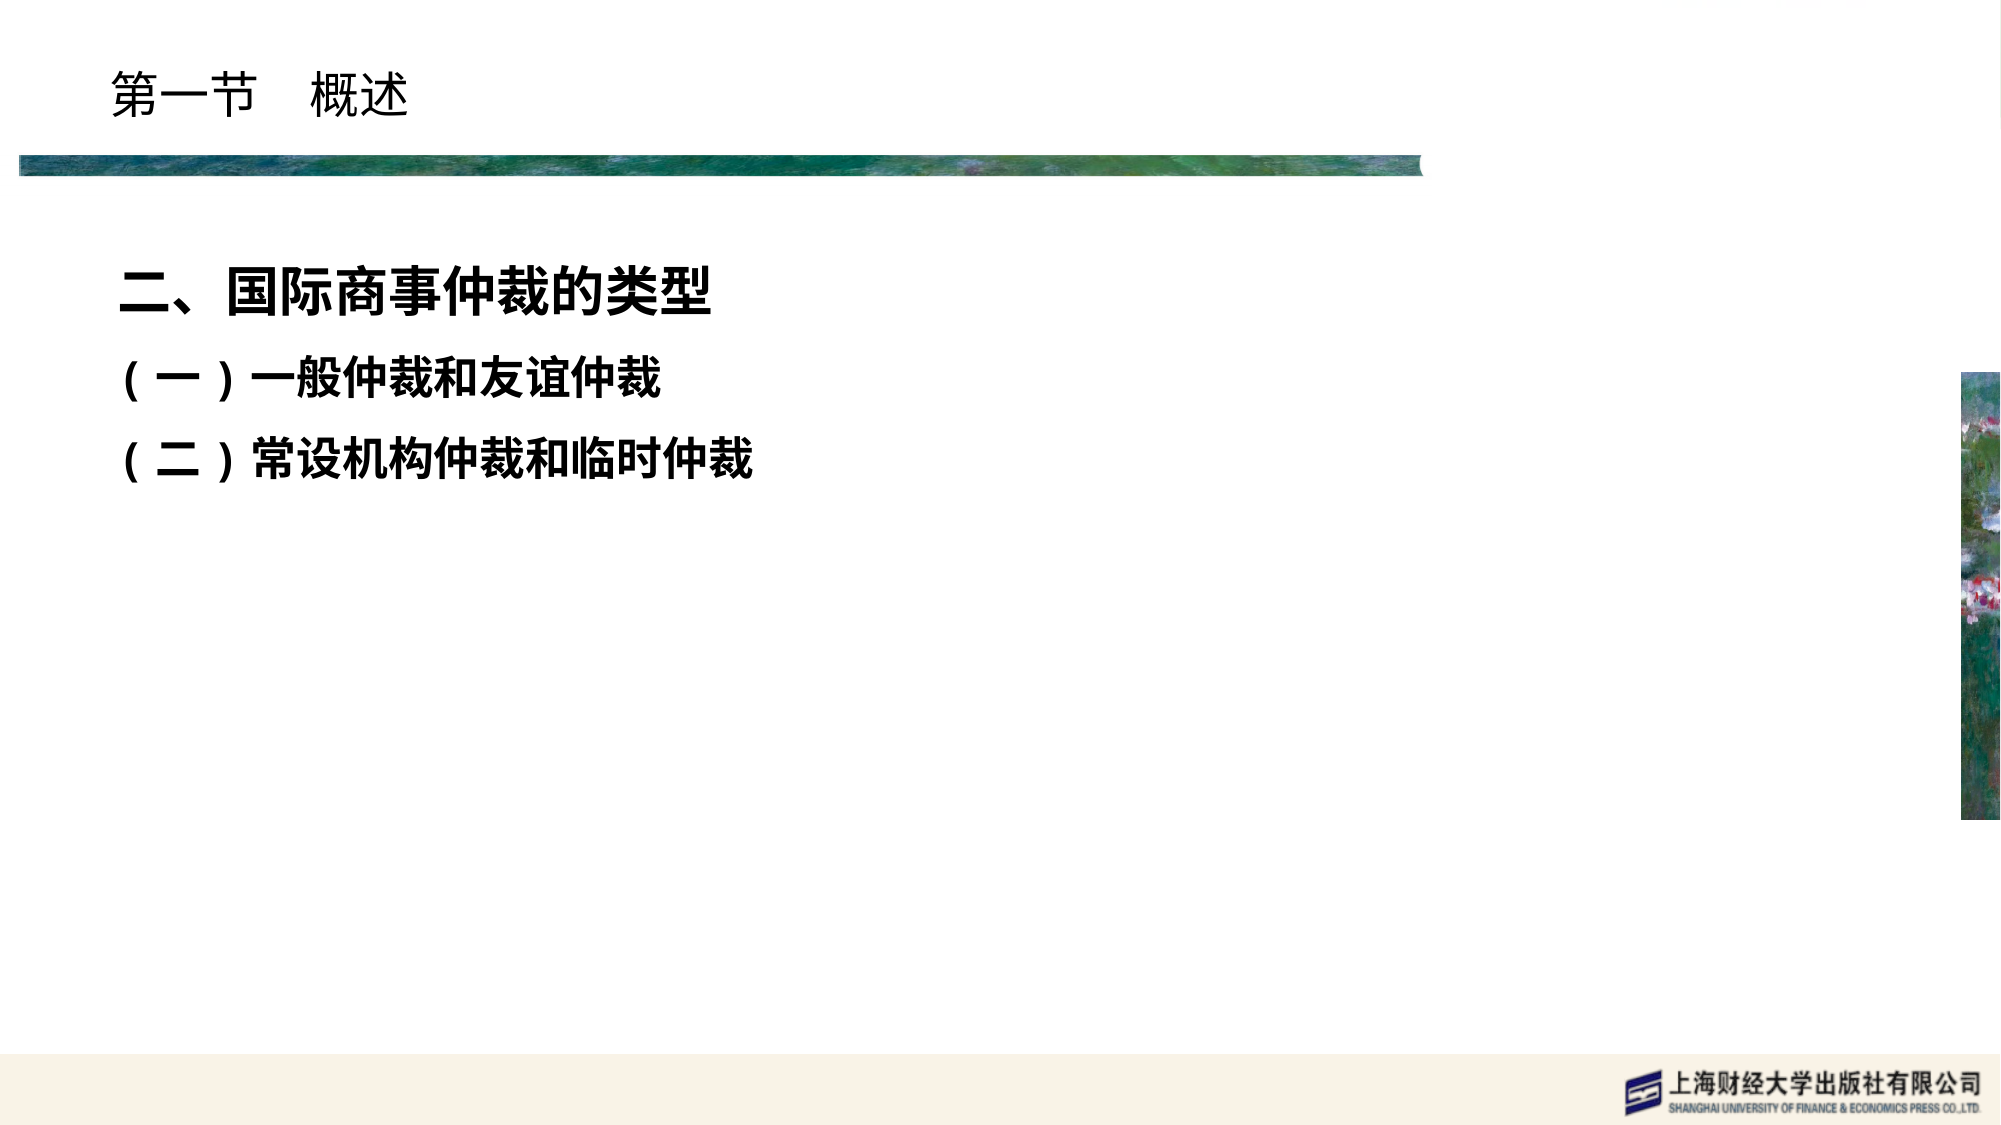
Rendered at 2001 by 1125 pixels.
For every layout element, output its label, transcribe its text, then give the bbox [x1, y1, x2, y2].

title 第一节 概述 [94, 42, 1451, 146]
picture [0, 0, 2001, 1125]
list 二、国际商事仲裁的类型 (一)一般仲裁和友谊仲裁 (二)常设机构仲裁和临时仲裁 [102, 233, 1898, 1032]
